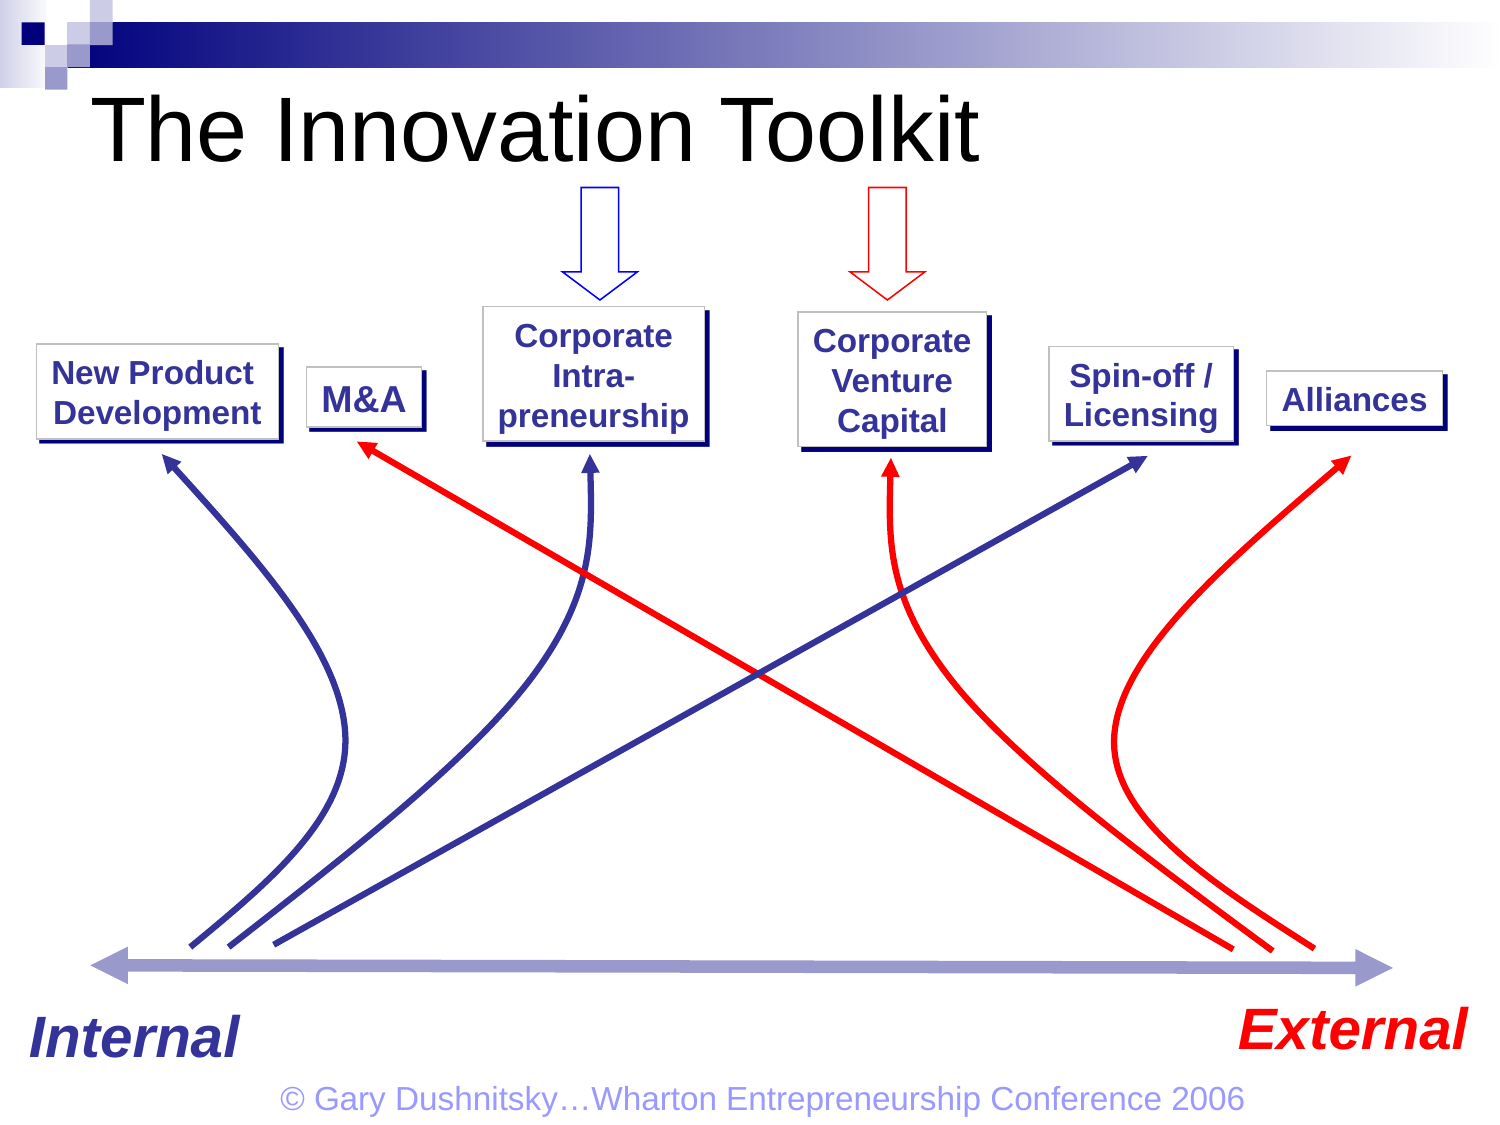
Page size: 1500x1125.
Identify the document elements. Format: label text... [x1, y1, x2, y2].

text_box [527, 454, 597, 572]
text_box Internal [13, 992, 255, 1077]
text_box Spin-off / Licensing [1048, 346, 1234, 441]
text_box [90, 959, 1393, 975]
text_box [273, 455, 1148, 945]
text_box [562, 187, 638, 300]
text_box [1113, 455, 1352, 949]
text_box Alliances [1266, 370, 1443, 426]
text_box [161, 454, 346, 948]
text_box New Product Development [36, 344, 279, 439]
text_box Corporate Venture Capital [798, 311, 987, 447]
text_box M&A [306, 367, 422, 427]
text_box © Gary Dushnitsky…Wharton Entrepreneurship Conference 2006 [265, 1069, 1262, 1125]
text_box Corporate Intra- preneurship [482, 306, 705, 442]
text_box [356, 441, 757, 674]
text_box [228, 541, 584, 948]
text_box External [1223, 983, 1484, 1069]
title The Innovation Toolkit [74, 12, 1426, 238]
text_box [849, 187, 925, 300]
text_box [884, 458, 967, 592]
text_box [902, 557, 1273, 952]
